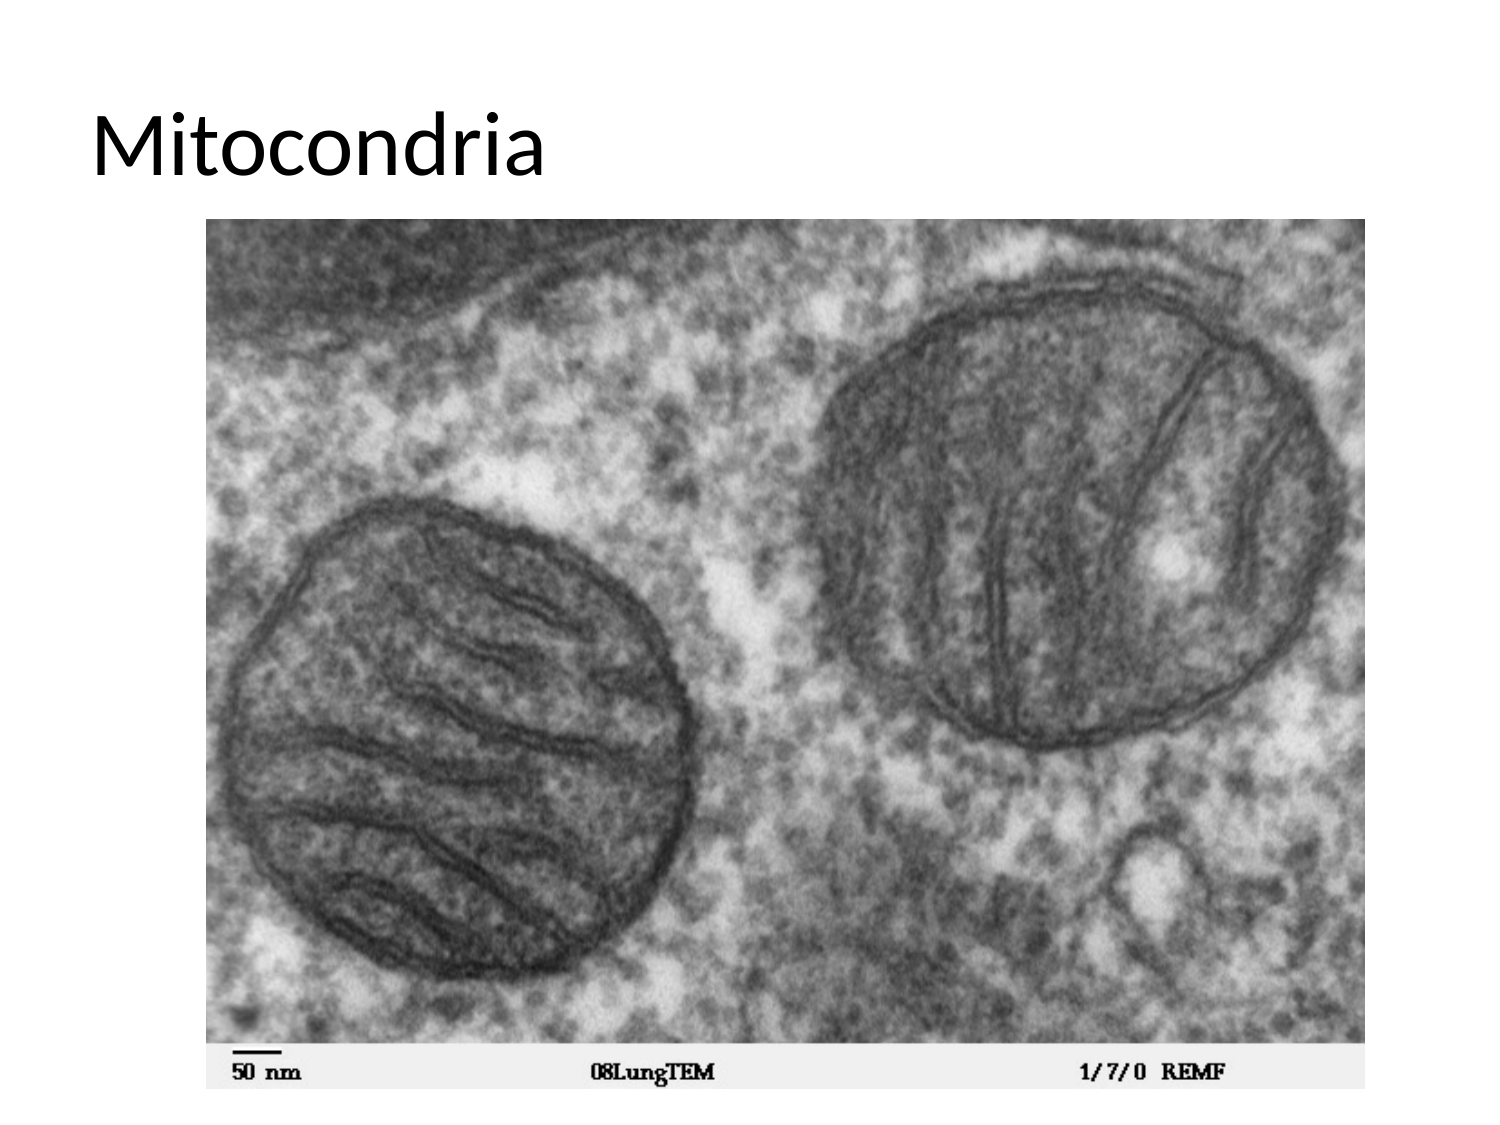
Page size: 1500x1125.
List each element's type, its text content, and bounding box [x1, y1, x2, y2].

title Mitocondria [75, 45, 1425, 233]
picture [206, 219, 1365, 1089]
